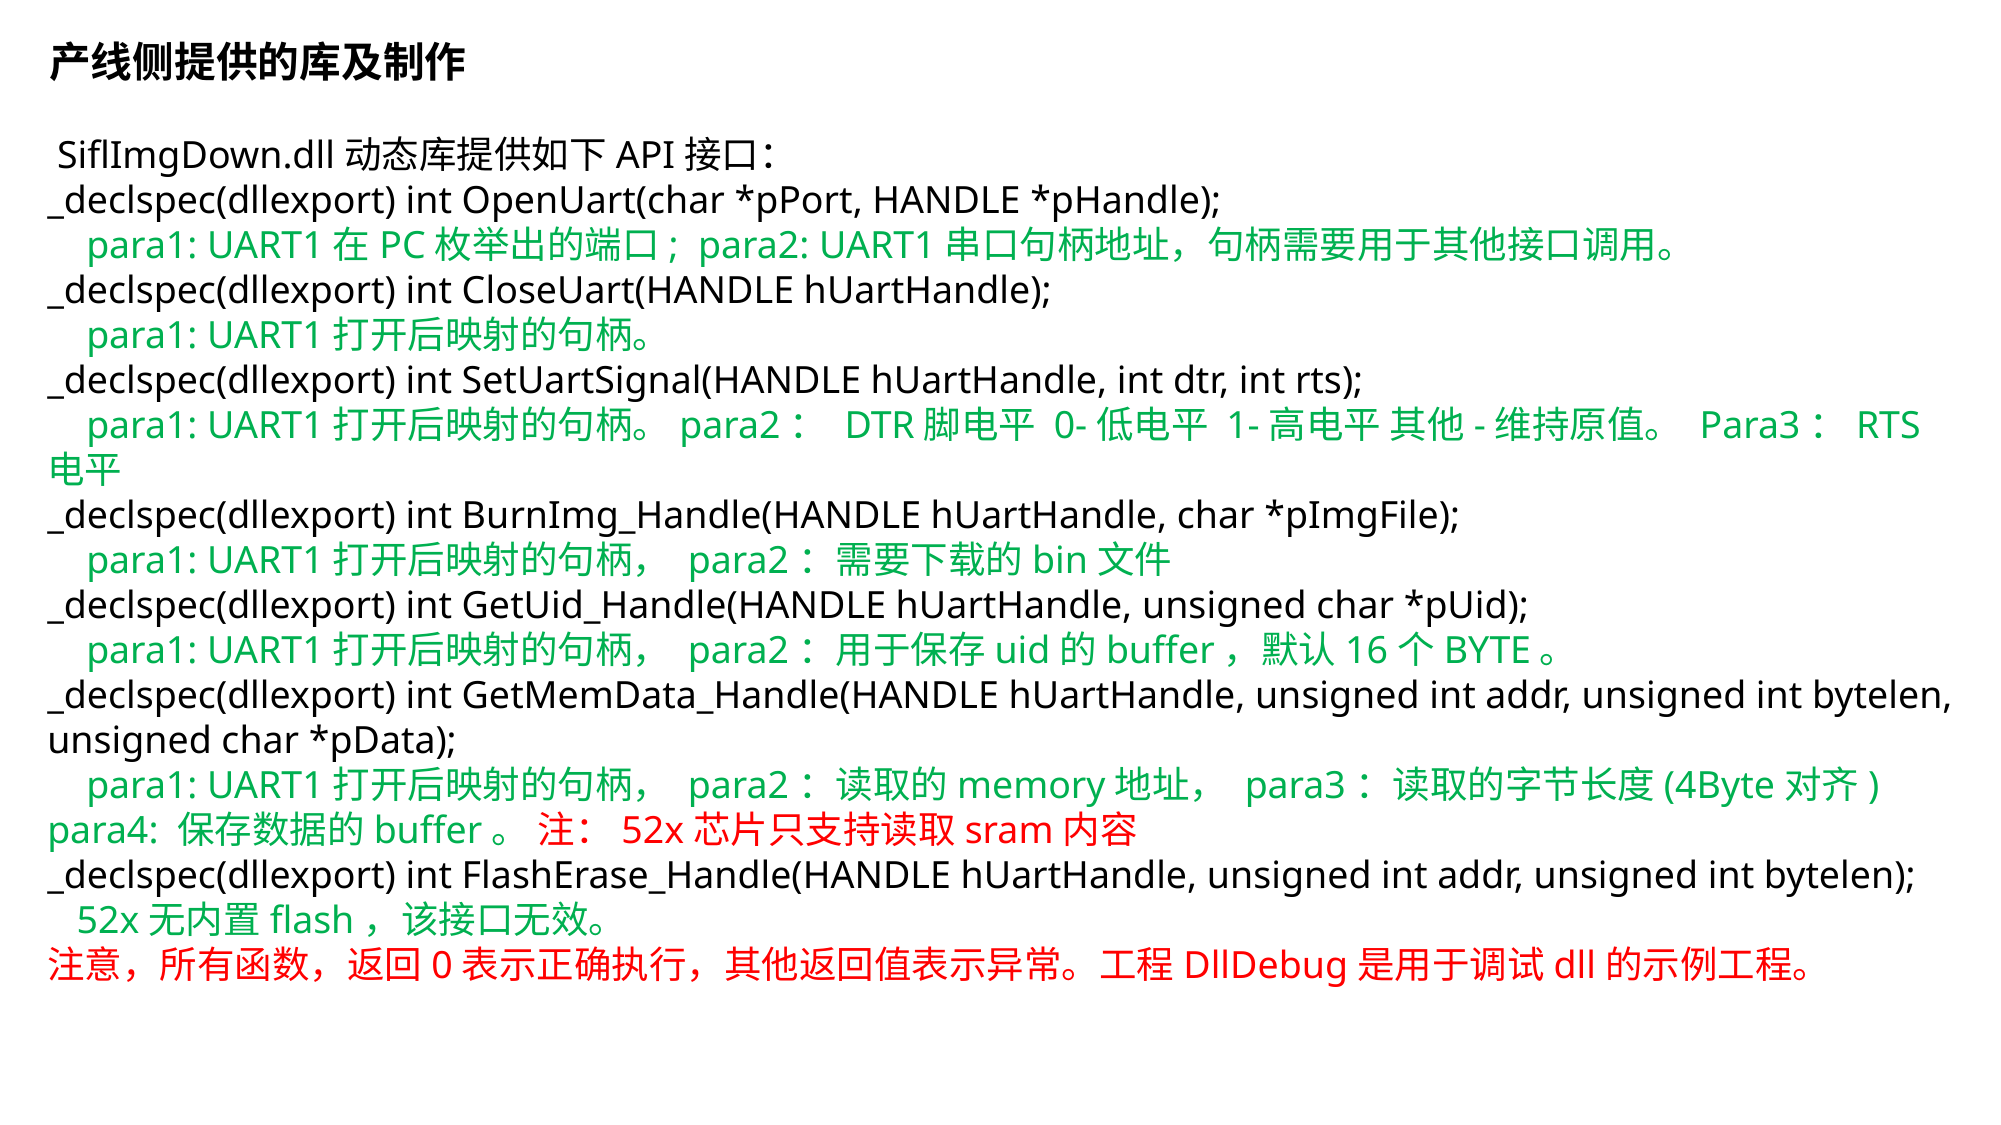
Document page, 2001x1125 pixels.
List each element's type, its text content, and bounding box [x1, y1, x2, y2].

text_box 产线侧提供的库及制作 [34, 28, 482, 94]
text_box SiflImgDown.dll动态库提供如下API接口： _declspec(dllexport) int OpenUart(char *pPort, HANDLE *pHandle); para1: UART1在PC枚举出的端口; para2: UART1串口句柄地址，句柄需要用于其他接口调用。 _declspec(dllexport) int CloseUart(HANDLE hUartHandle); para1: UART1打开后映射的句柄。 _declspec(dllexport) int SetUartSignal(HANDLE hUartHandle, int dtr, int rts); para1: UART1打开后映射的句柄。para2： DTR脚电平 0-低电平 1-高电平 其他-维持原值。 Para3：RTS电平 _declspec(dllexport) int BurnImg_Handle(HANDLE hUartHandle, char *pImgFile); para1: UART1打开后映射的句柄， para2：需要下载的bin文件 _declspec(dllexport) int GetUid_Handle(HANDLE hUartHandle, unsigned char *pUid); para1: UART1打开后映射的句柄， para2：用于保存uid的buffer，默认16个BYTE。 _declspec(dllexport) int GetMemData_Handle(HANDLE hUartHandle, unsigned int addr, unsigned int bytelen, unsigned char *pData); para1: UART1打开后映射的句柄， para2：读取的memory地址， para3：读取的字节长度(4Byte对齐) para4: 保存数据的buffer。 注：52x芯片只支持读取sram内容 _declspec(dllexport) int FlashErase_Handle(HANDLE hUartHandle, unsigned int addr, unsigned int bytelen); 52x无内置flash，该接口无效。 注意，所有函数，返回0表示正确执行，其他返回值表示异常。工程DllDebug是用于调试dll的示例工程。 [32, 123, 1974, 1039]
